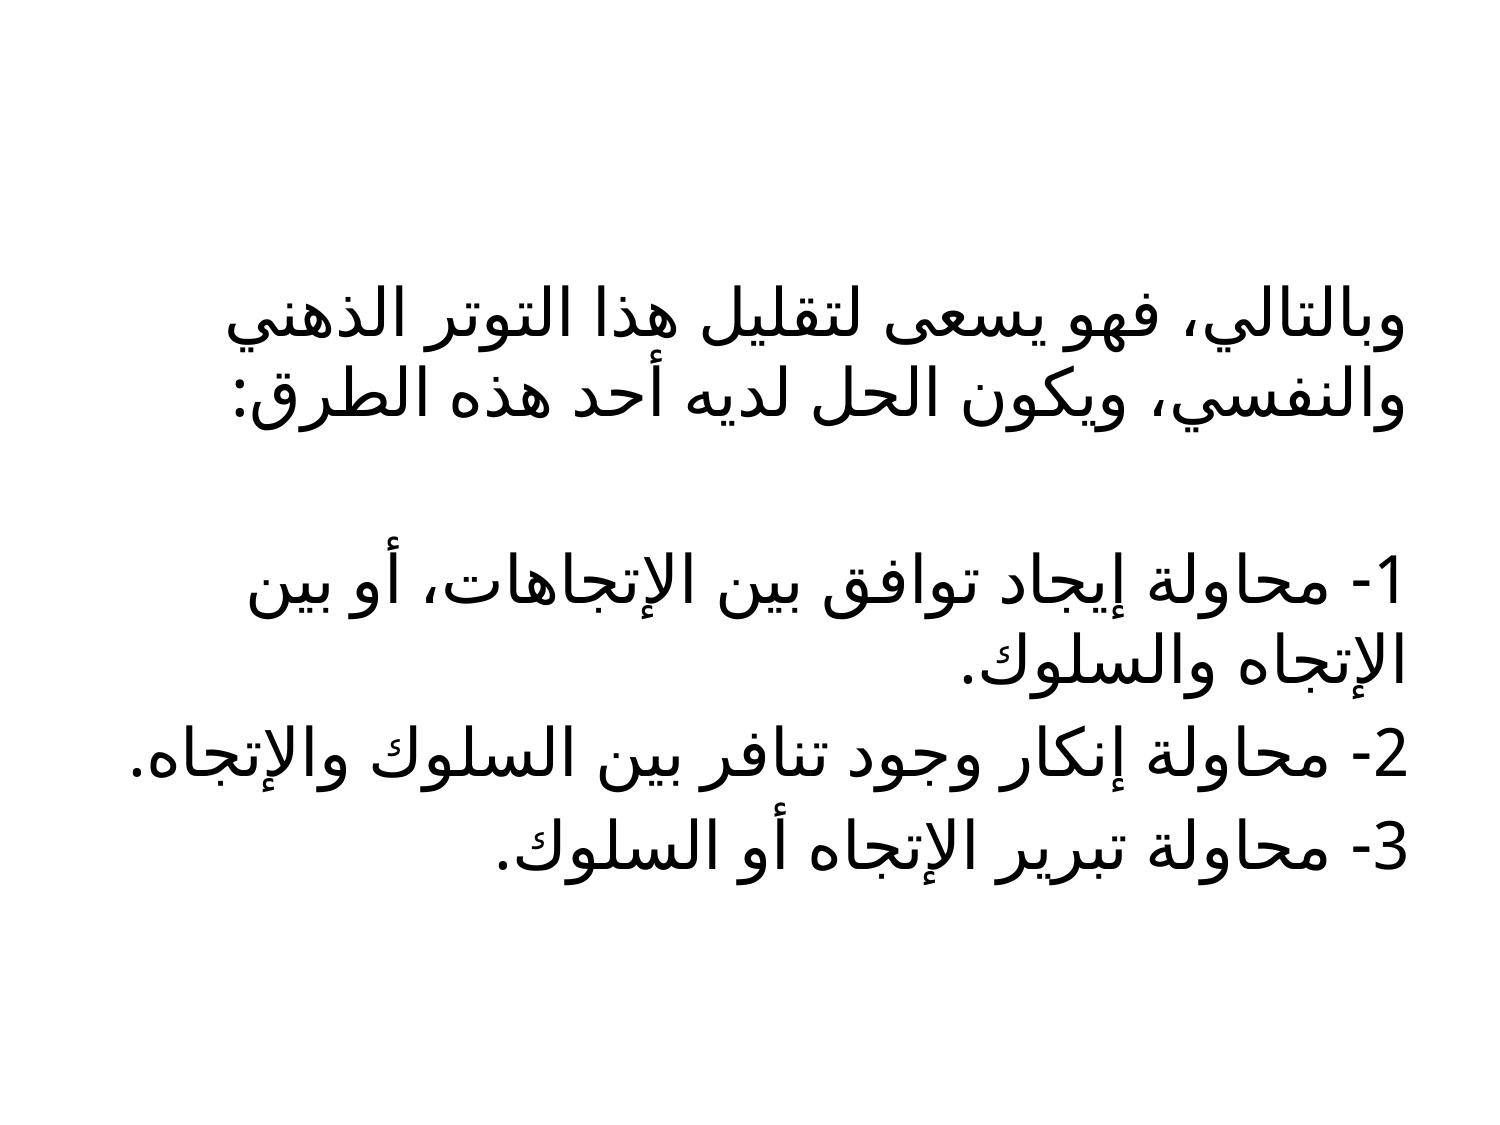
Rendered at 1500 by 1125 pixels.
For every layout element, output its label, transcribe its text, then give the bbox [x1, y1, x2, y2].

list وبالتالي، فهو يسعى لتقليل هذا التوتر الذهني والنفسي، ويكون الحل لديه أحد هذه الطرق: 1- محاولة إيجاد توافق بين الإتجاهات، أو بين الإتجاه والسلوك. 2- محاولة إنكار وجود تنافر بين السلوك والإتجاه. 3- محاولة تبرير الإتجاه أو السلوك. [75, 262, 1425, 1005]
